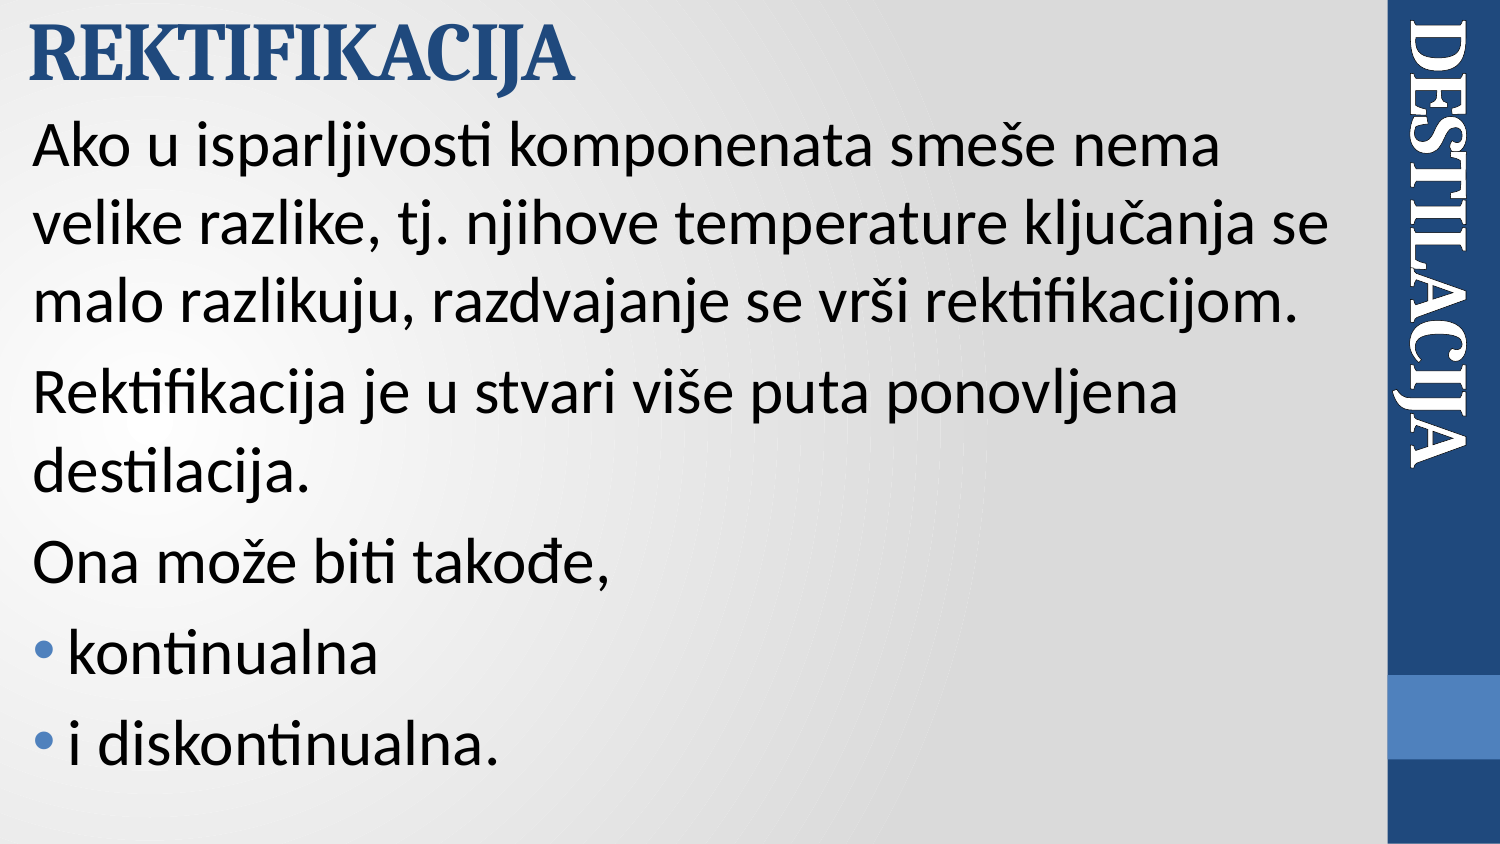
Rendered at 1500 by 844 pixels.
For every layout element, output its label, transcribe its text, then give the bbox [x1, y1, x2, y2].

text_box REKTIFIKACIJA [12, 9, 1250, 85]
list Ako u isparljivosti komponenata smeše nema velike razlike, tj. njihove temperature ključanja se malo razlikuju, razdvajanje se vrši rektifikacijom. Rektifikacija je u stvari više puta ponovljena destilacija. Ona može biti takođe, kontinualna i diskontinualna. [0, 93, 1375, 844]
title DESTILACIJA [1412, 2, 1476, 631]
